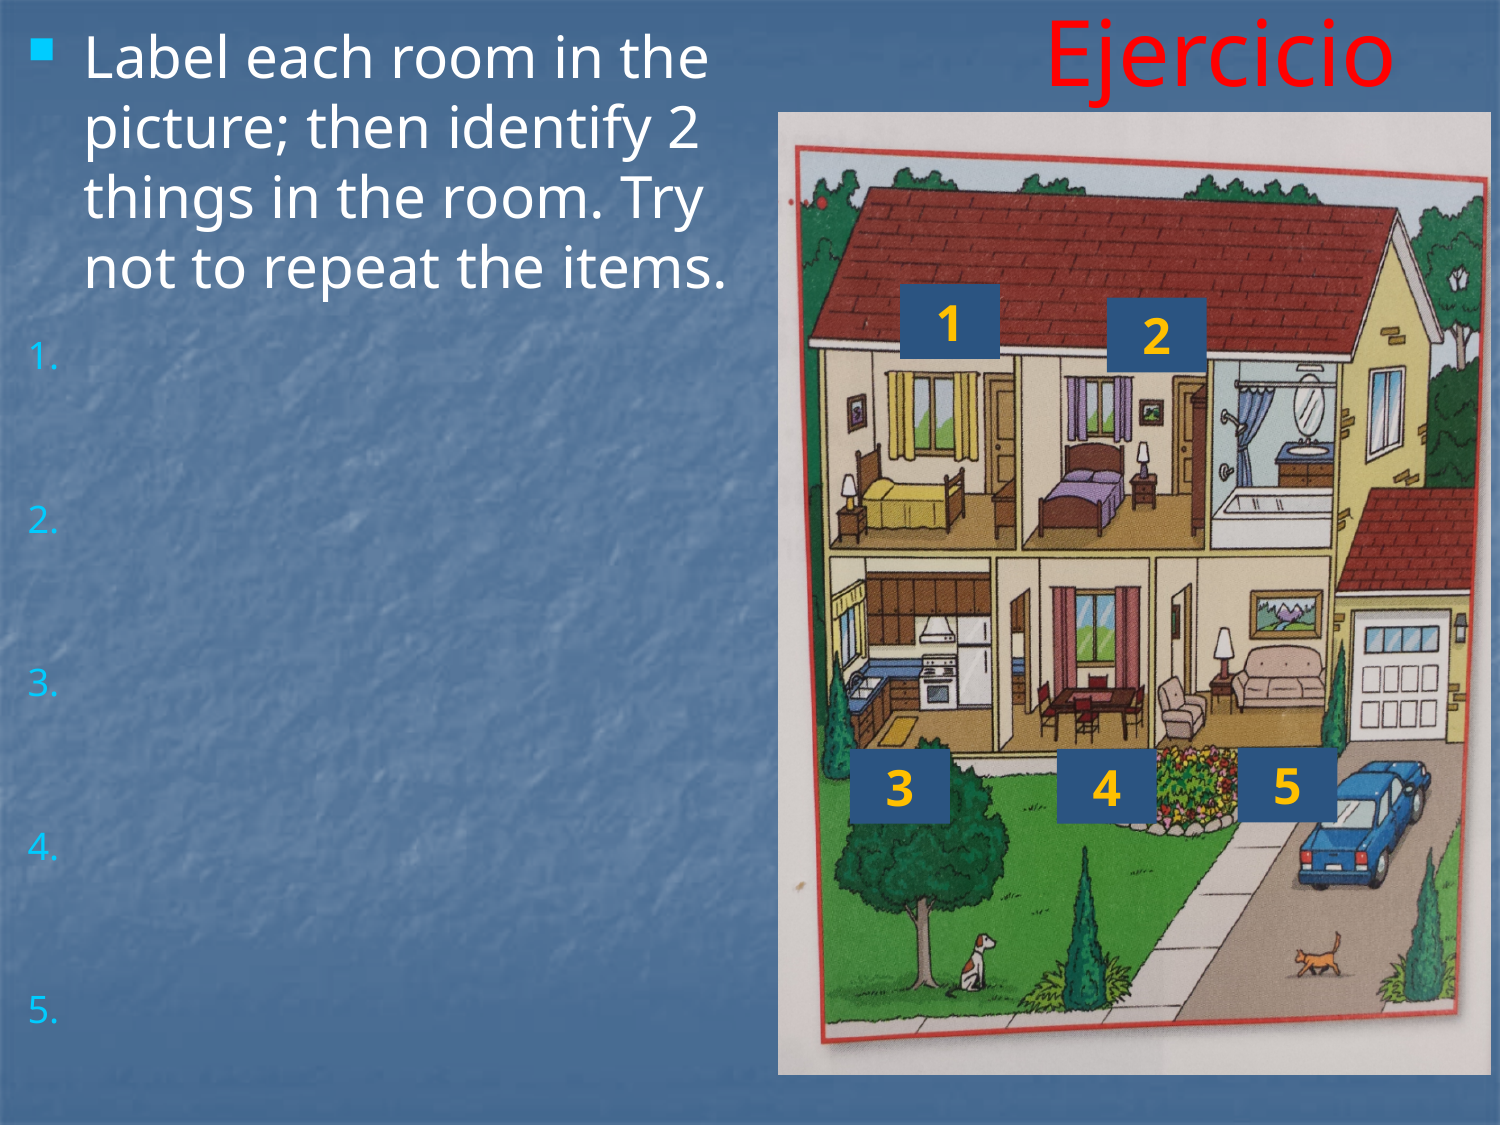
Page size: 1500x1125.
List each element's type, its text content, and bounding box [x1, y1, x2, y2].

title Ejercicio [62, 0, 1413, 112]
list Label each room in the picture; then identify 2 things in the room. Try not to repeat the items. [12, 12, 775, 825]
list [777, 112, 1491, 1076]
